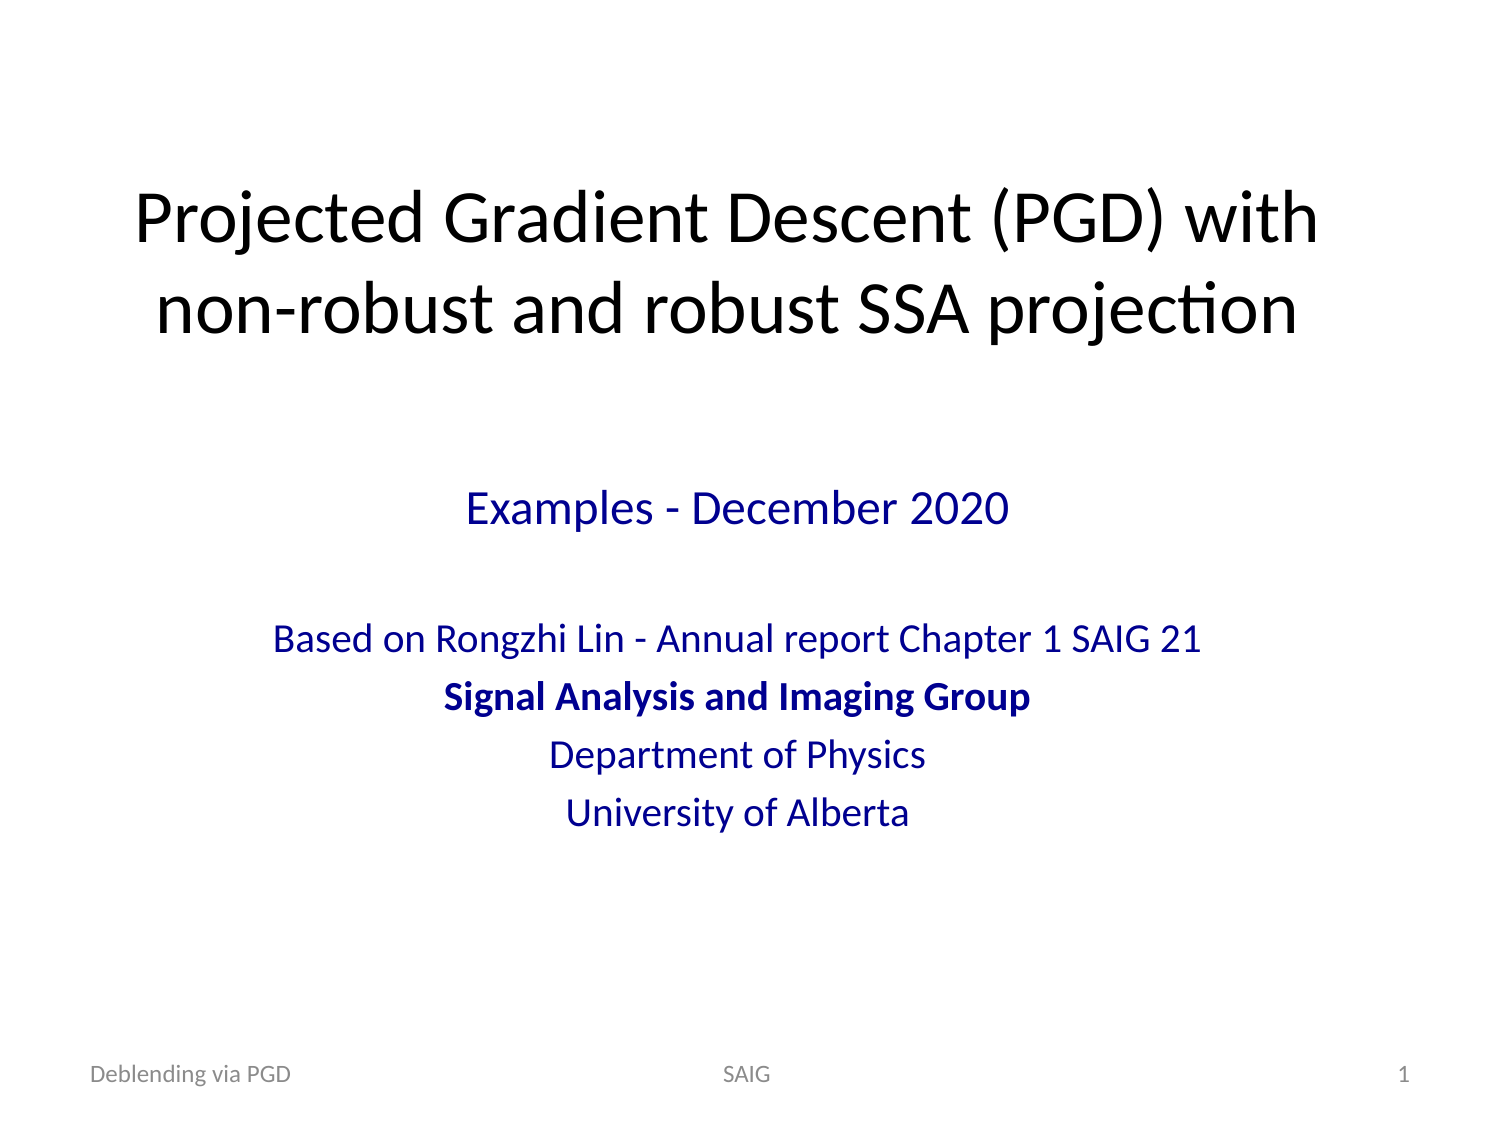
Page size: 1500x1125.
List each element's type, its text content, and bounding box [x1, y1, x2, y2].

slide_number 1 [1074, 1042, 1425, 1103]
subtitle Examples - December 2020 Based on Rongzhi Lin - Annual report Chapter 1 SAIG 21 Signal Analysis and Imaging Group Department of Physics University of Alberta [212, 468, 1263, 847]
slide_number Deblending via PGD [75, 1042, 425, 1103]
footer SAIG [512, 1042, 988, 1103]
title Projected Gradient Descent (PGD) with non-robust and robust SSA projection [90, 137, 1366, 379]
